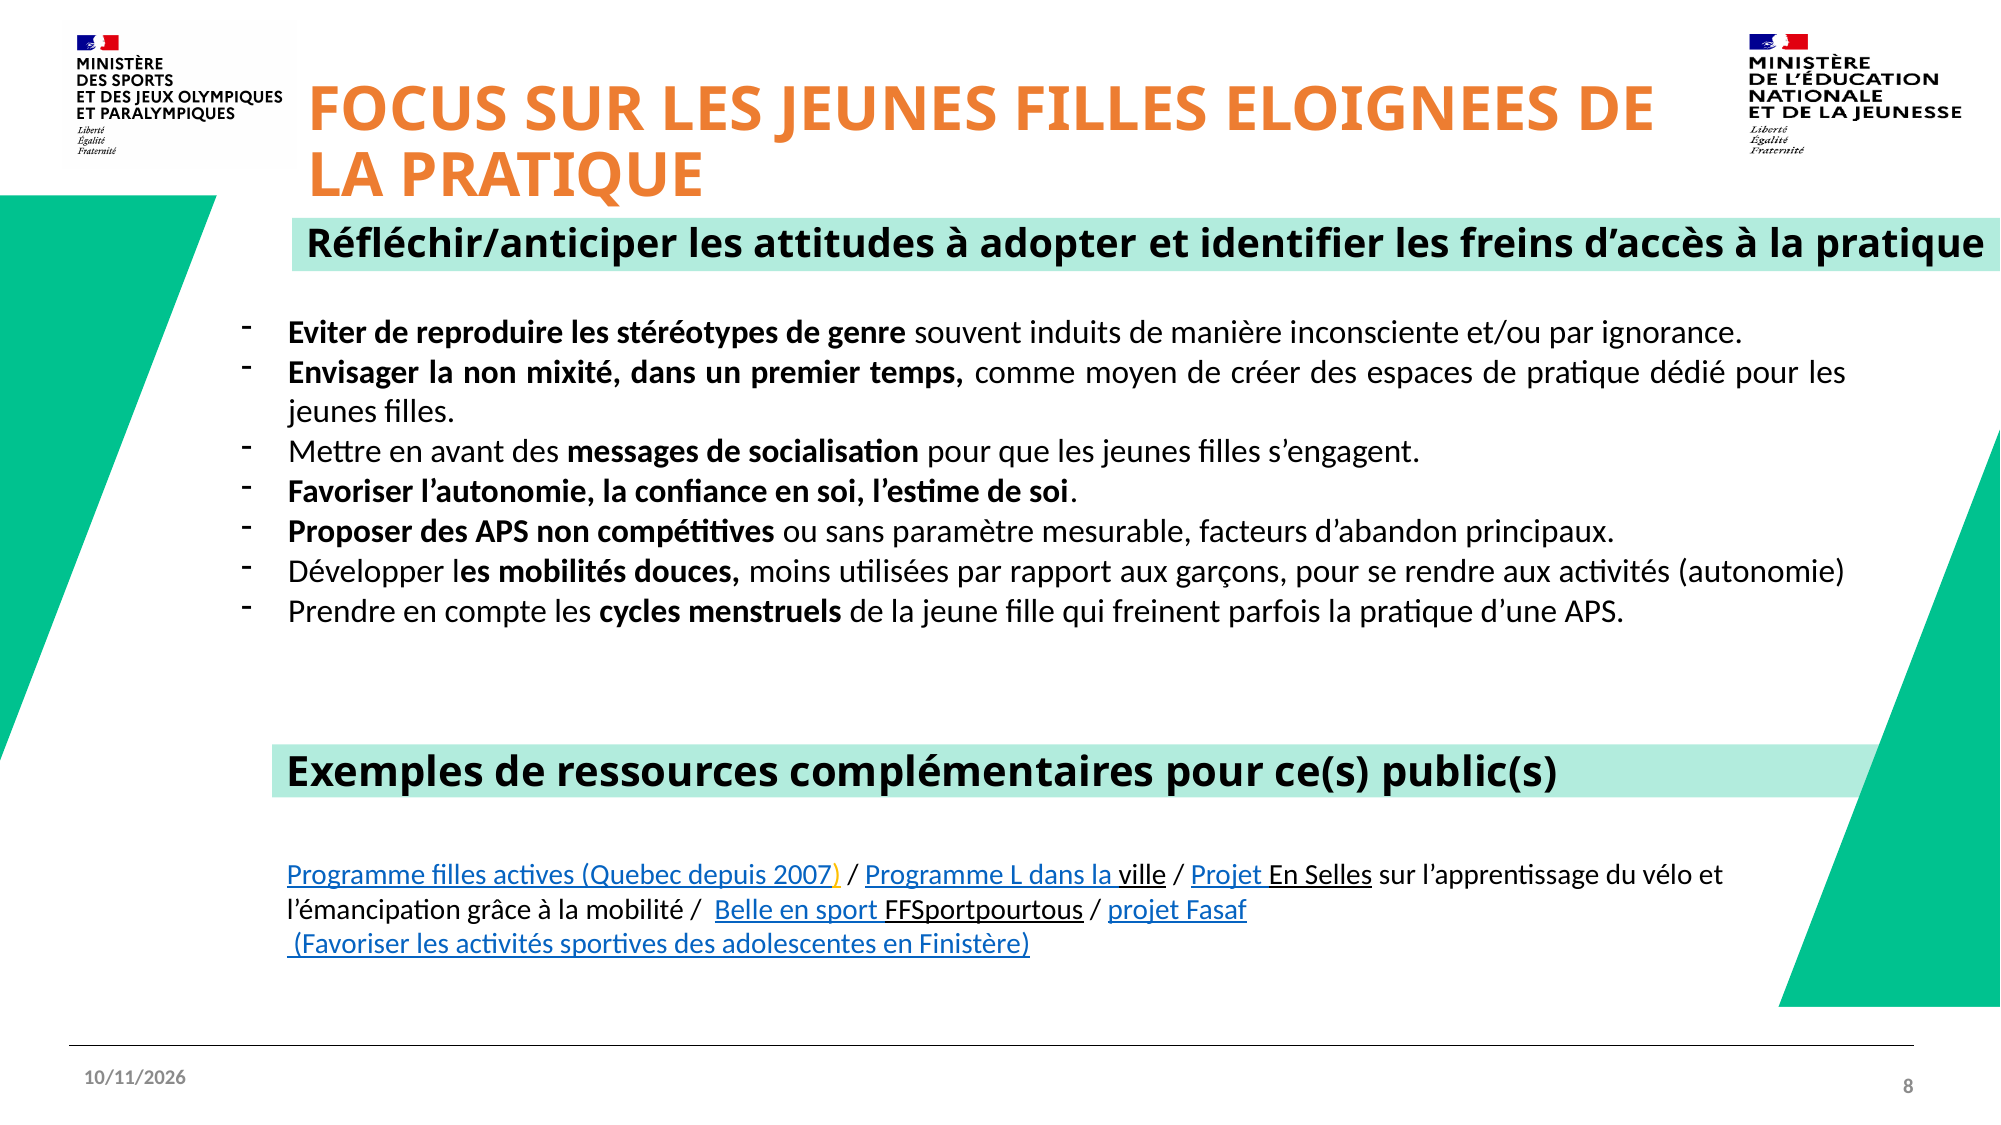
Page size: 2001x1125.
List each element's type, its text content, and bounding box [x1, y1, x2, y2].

text_box Réfléchir/anticiper les attitudes à adopter et identifier les freins d’accès à la pratique [292, 217, 2000, 272]
title Focus sur les JEUNES FILLES ELOIGNEES de la pratique [292, 69, 1704, 217]
text_box Eviter de reproduire les stéréotypes de genre souvent induits de manière inconsciente et/ou par ignorance. Envisager la non mixité, dans un premier temps, comme moyen de créer des espaces de pratique dédié pour les jeunes filles. Mettre en avant des messages de socialisation pour que les jeunes filles s’engagent. Favoriser l’autonomie, la confiance en soi, l’estime de soi. Proposer des APS non compétitives ou sans paramètre mesurable, facteurs d’abandon principaux. Développer les mobilités douces, moins utilisées par rapport aux garçons, pour se rendre aux activités (autonomie) Prendre en compte les cycles menstruels de la jeune fille qui freinent parfois la pratique d’une APS. [226, 302, 1862, 677]
picture [1749, 34, 1963, 155]
text_box Exemples de ressources complémentaires pour ce(s) public(s) [272, 744, 1986, 798]
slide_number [69, 1046, 519, 1107]
text_box Programme filles actives (Quebec depuis 2007) / Programme L dans la ville / Projet En Selles sur l’apprentissage du vélo et l’émancipation grâce à la mobilité / Belle en sport FFSportpourtous / projet Fasaf (Favoriser les activités sportives des adolescentes en Finistère) [272, 847, 1750, 968]
slide_number 8 [1618, 1046, 1914, 1125]
picture [62, 20, 297, 169]
